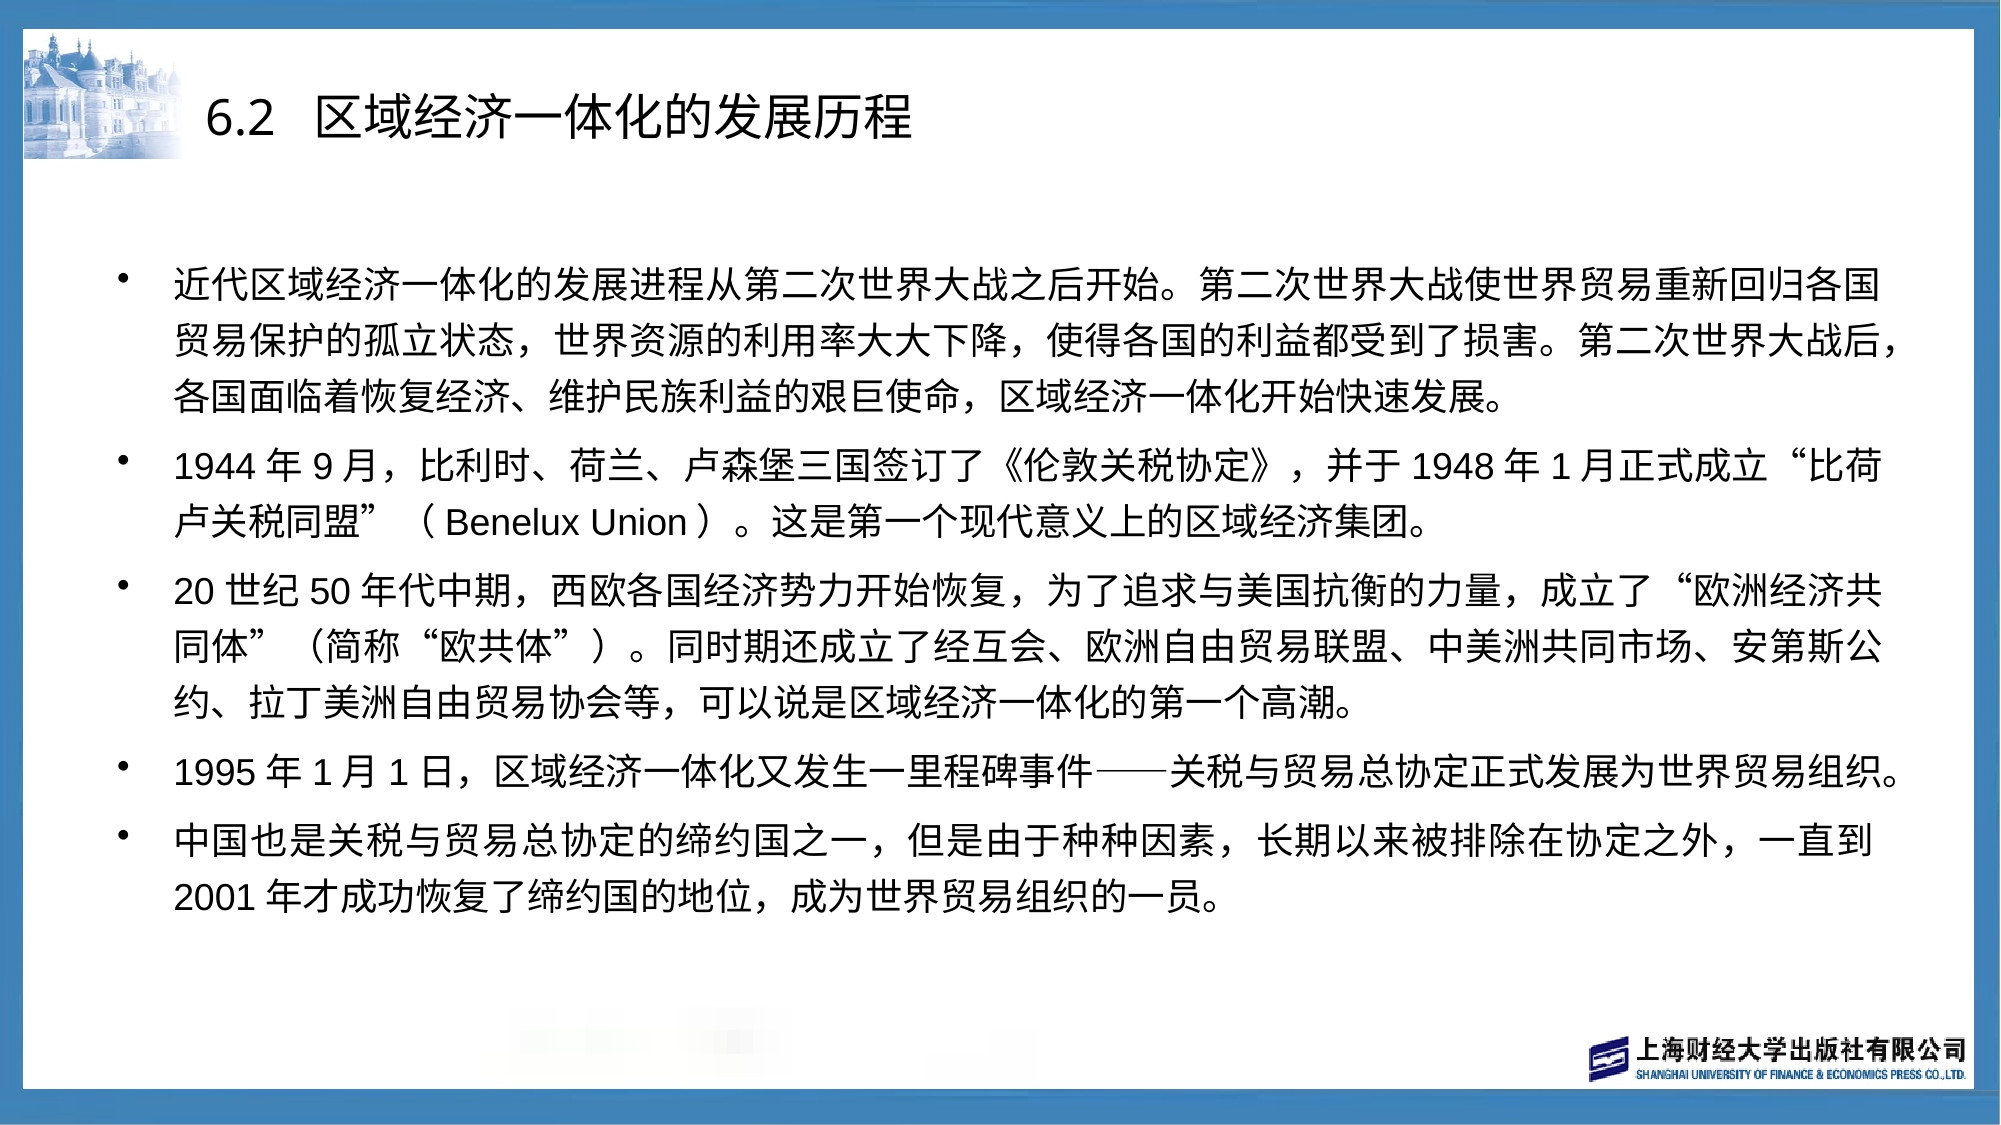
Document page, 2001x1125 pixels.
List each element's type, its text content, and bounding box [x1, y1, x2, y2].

list 近代区域经济一体化的发展进程从第二次世界大战之后开始。第二次世界大战使世界贸易重新回归各国贸易保护的孤立状态，世界资源的利用率大大下降，使得各国的利益都受到了损害。第二次世界大战后，各国面临着恢复经济、维护民族利益的艰巨使命，区域经济一体化开始快速发展。 1944年9月，比利时、荷兰、卢森堡三国签订了《伦敦关税协定》，并于1948年1月正式成立“比荷卢关税同盟”（Benelux Union）。这是第一个现代意义上的区域经济集团。 20世纪50年代中期，西欧各国经济势力开始恢复，为了追求与美国抗衡的力量，成立了“欧洲经济共同体”（简称“欧共体”）。同时期还成立了经互会、欧洲自由贸易联盟、中美洲共同市场、安第斯公约、拉丁美洲自由贸易协会等，可以说是区域经济一体化的第一个高潮。 1995年1月1日，区域经济一体化又发生一里程碑事件——关税与贸易总协定正式发展为世界贸易组织。 中国也是关税与贸易总协定的缔约国之一，但是由于种种因素，长期以来被排除在协定之外，一直到2001年才成功恢复了缔约国的地位，成为世界贸易组织的一员。 [102, 241, 1898, 1065]
title 6.2 区域经济一体化的发展历程 [190, 64, 1547, 168]
picture [0, 0, 2001, 1125]
